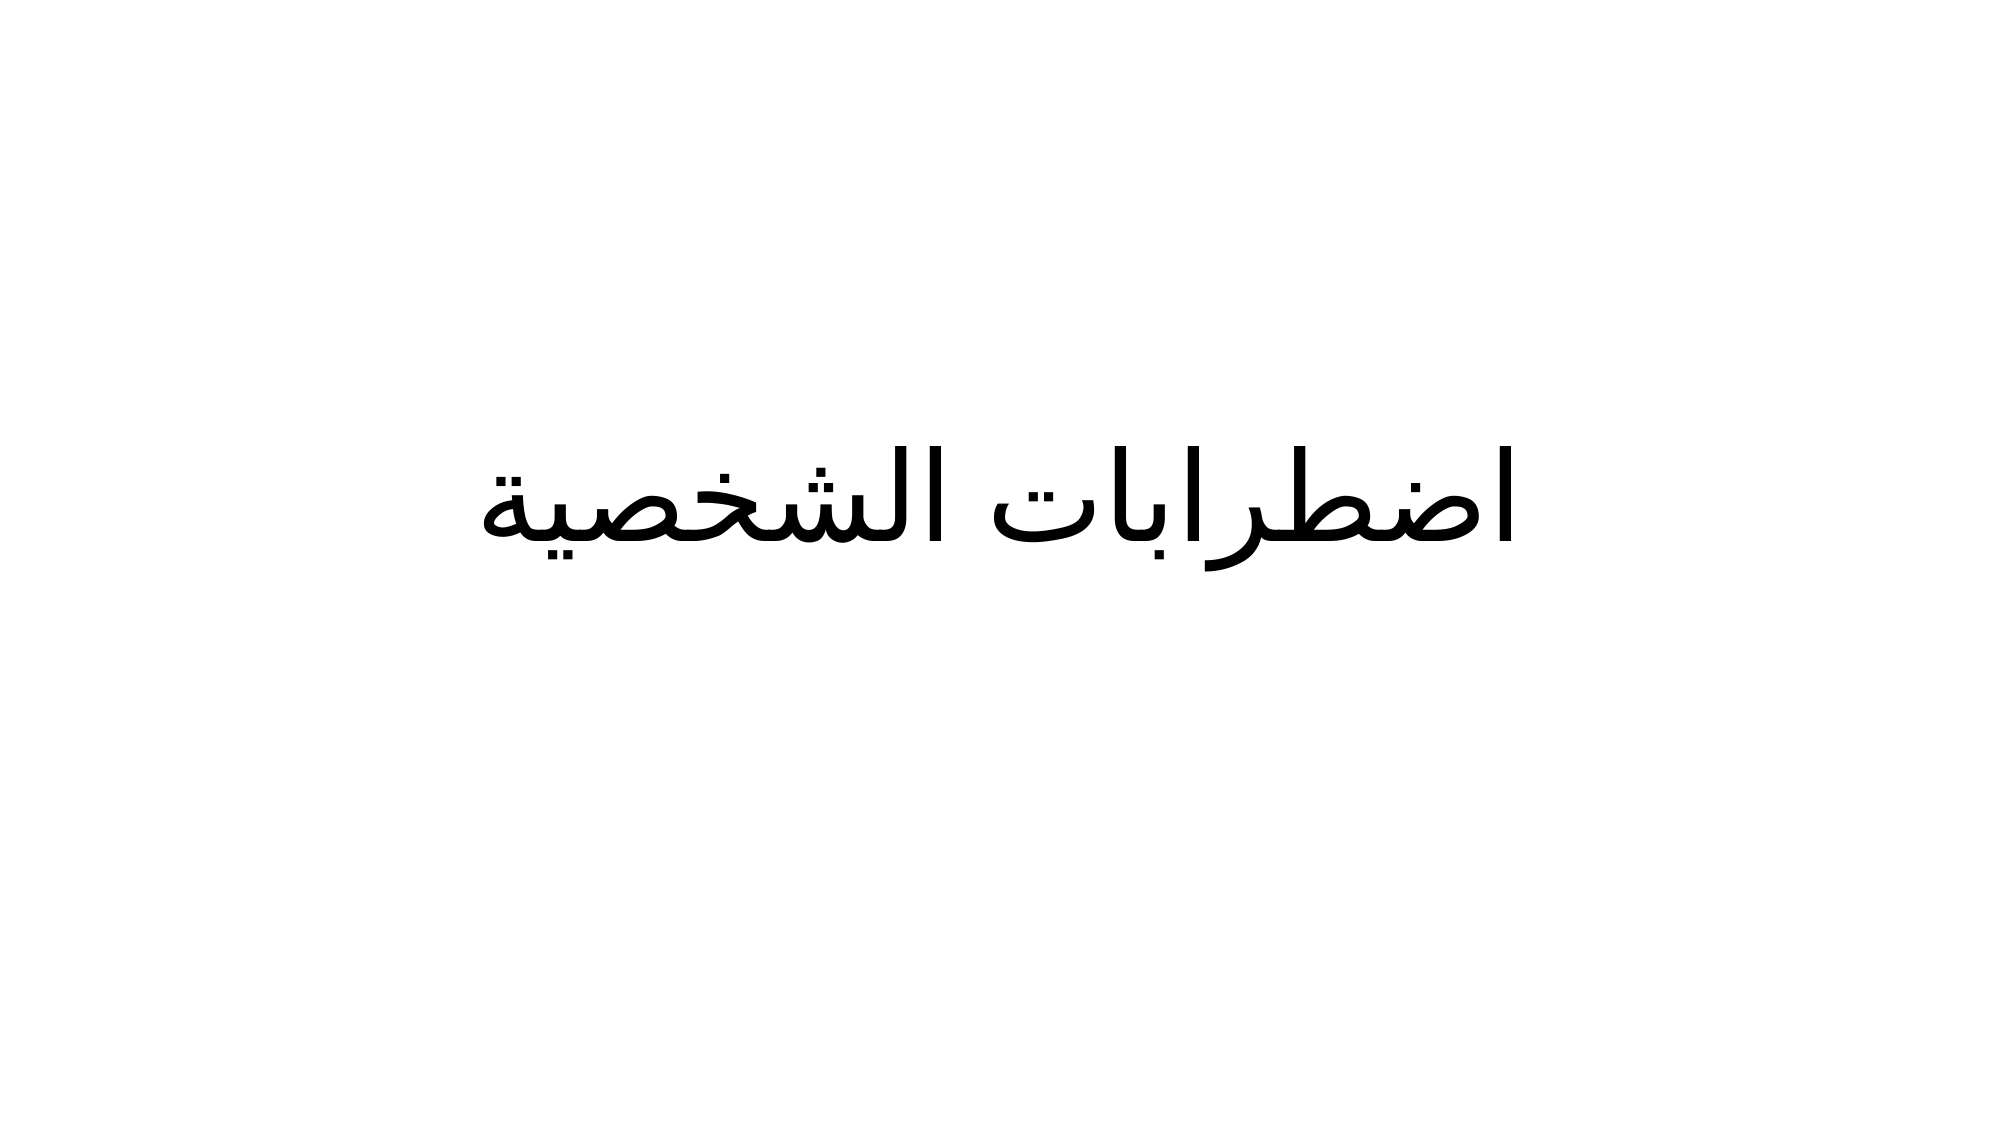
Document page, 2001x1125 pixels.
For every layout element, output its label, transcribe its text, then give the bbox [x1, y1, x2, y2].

title اضطرابات الشخصية [249, 184, 1750, 576]
